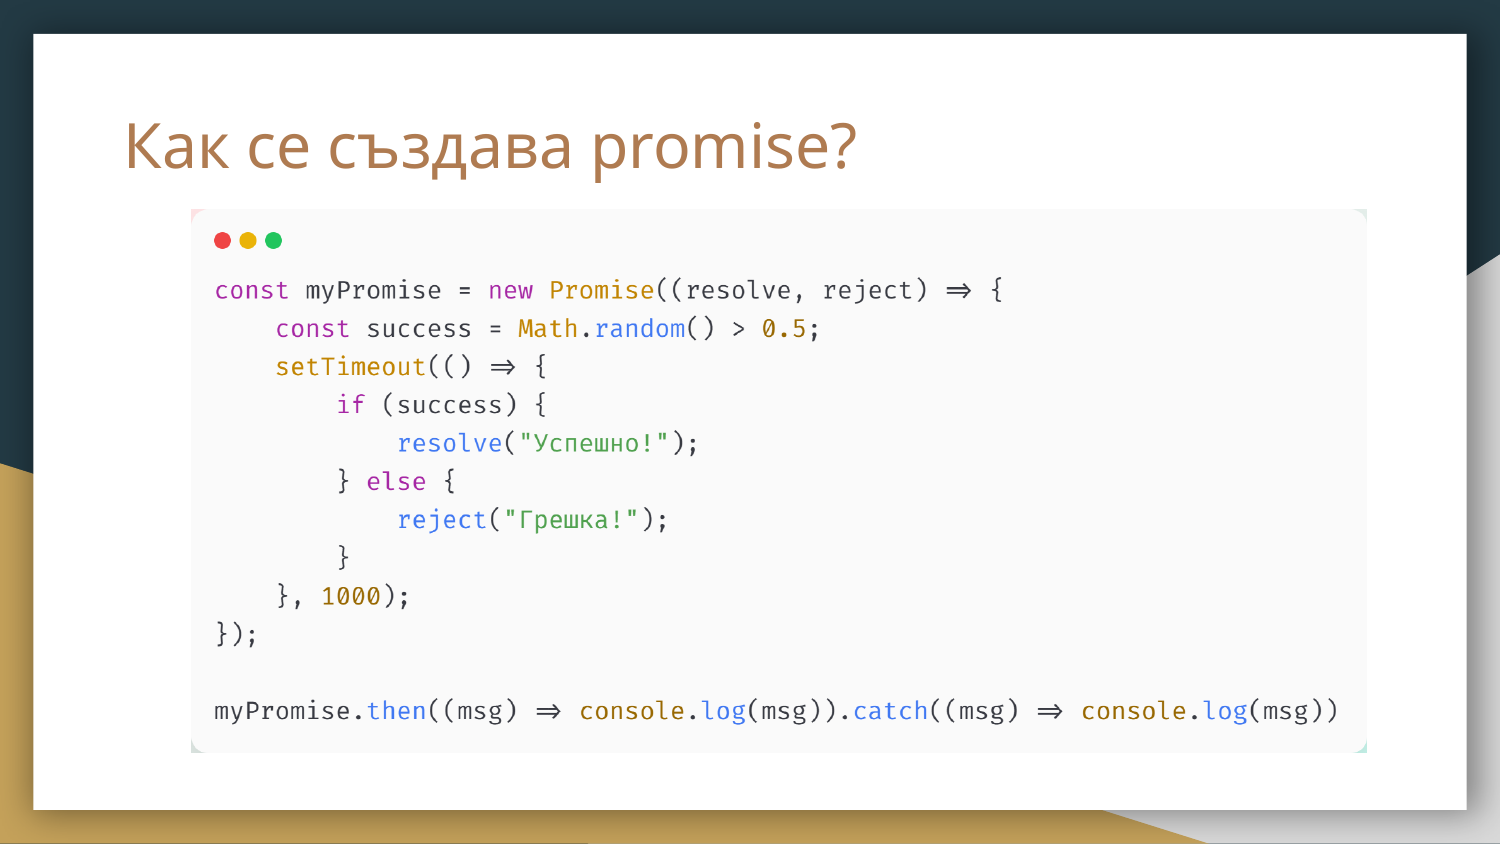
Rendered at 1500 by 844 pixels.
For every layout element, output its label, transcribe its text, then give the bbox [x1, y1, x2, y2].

title Как се създава promise? [108, 91, 1108, 210]
picture [191, 209, 1367, 753]
